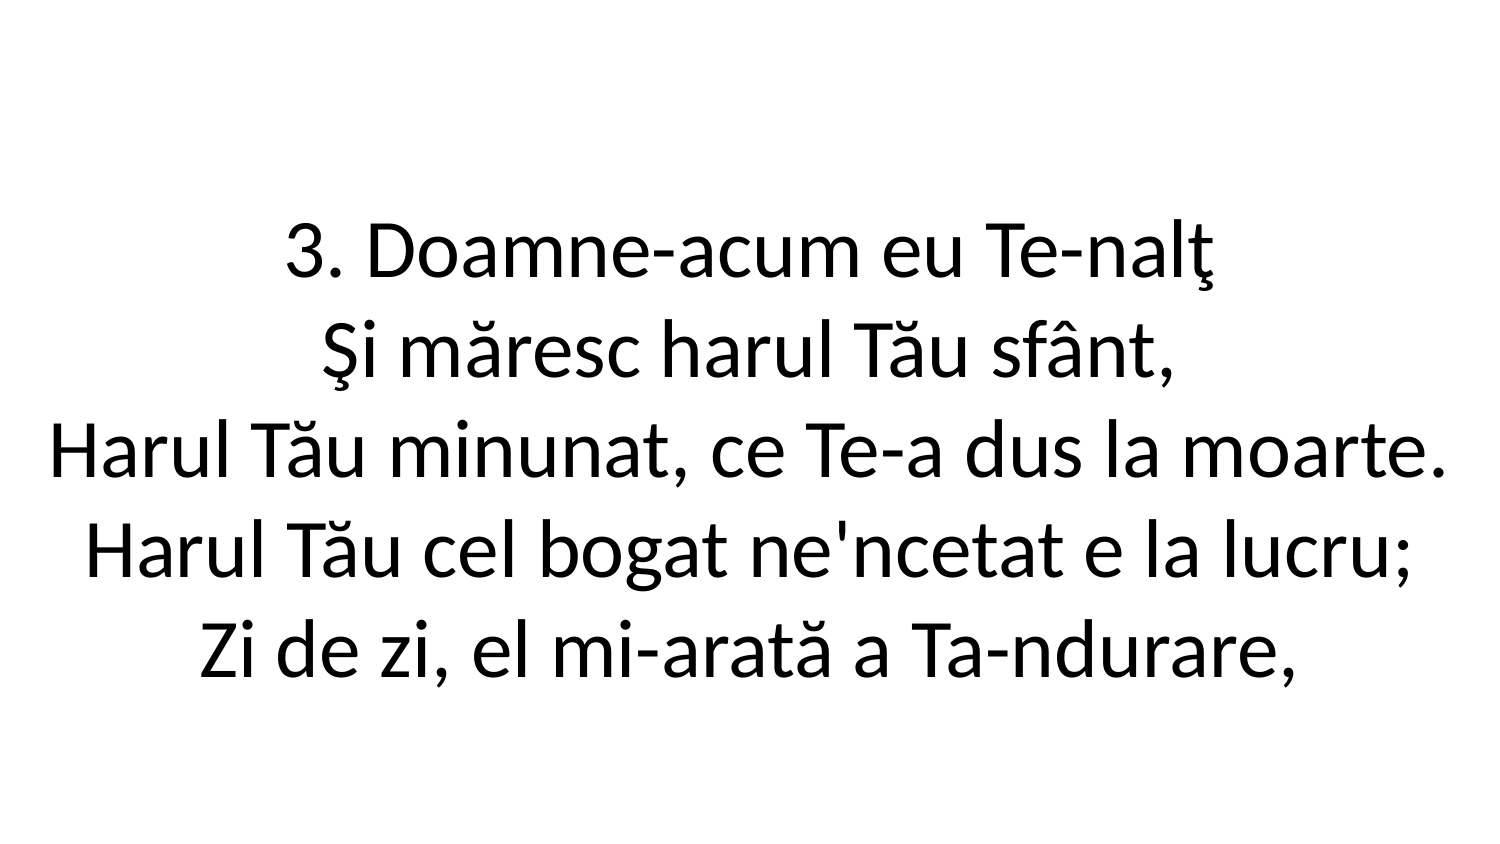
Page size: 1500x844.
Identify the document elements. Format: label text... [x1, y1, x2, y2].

text_box 3. Doamne-acum eu Te-nalţ Şi măresc harul Tău sfânt, Harul Tău minunat, ce Te-a dus la moarte. Harul Tău cel bogat ne'ncetat e la lucru; Zi de zi, el mi-arată a Ta-ndurare, [34, 142, 1466, 702]
